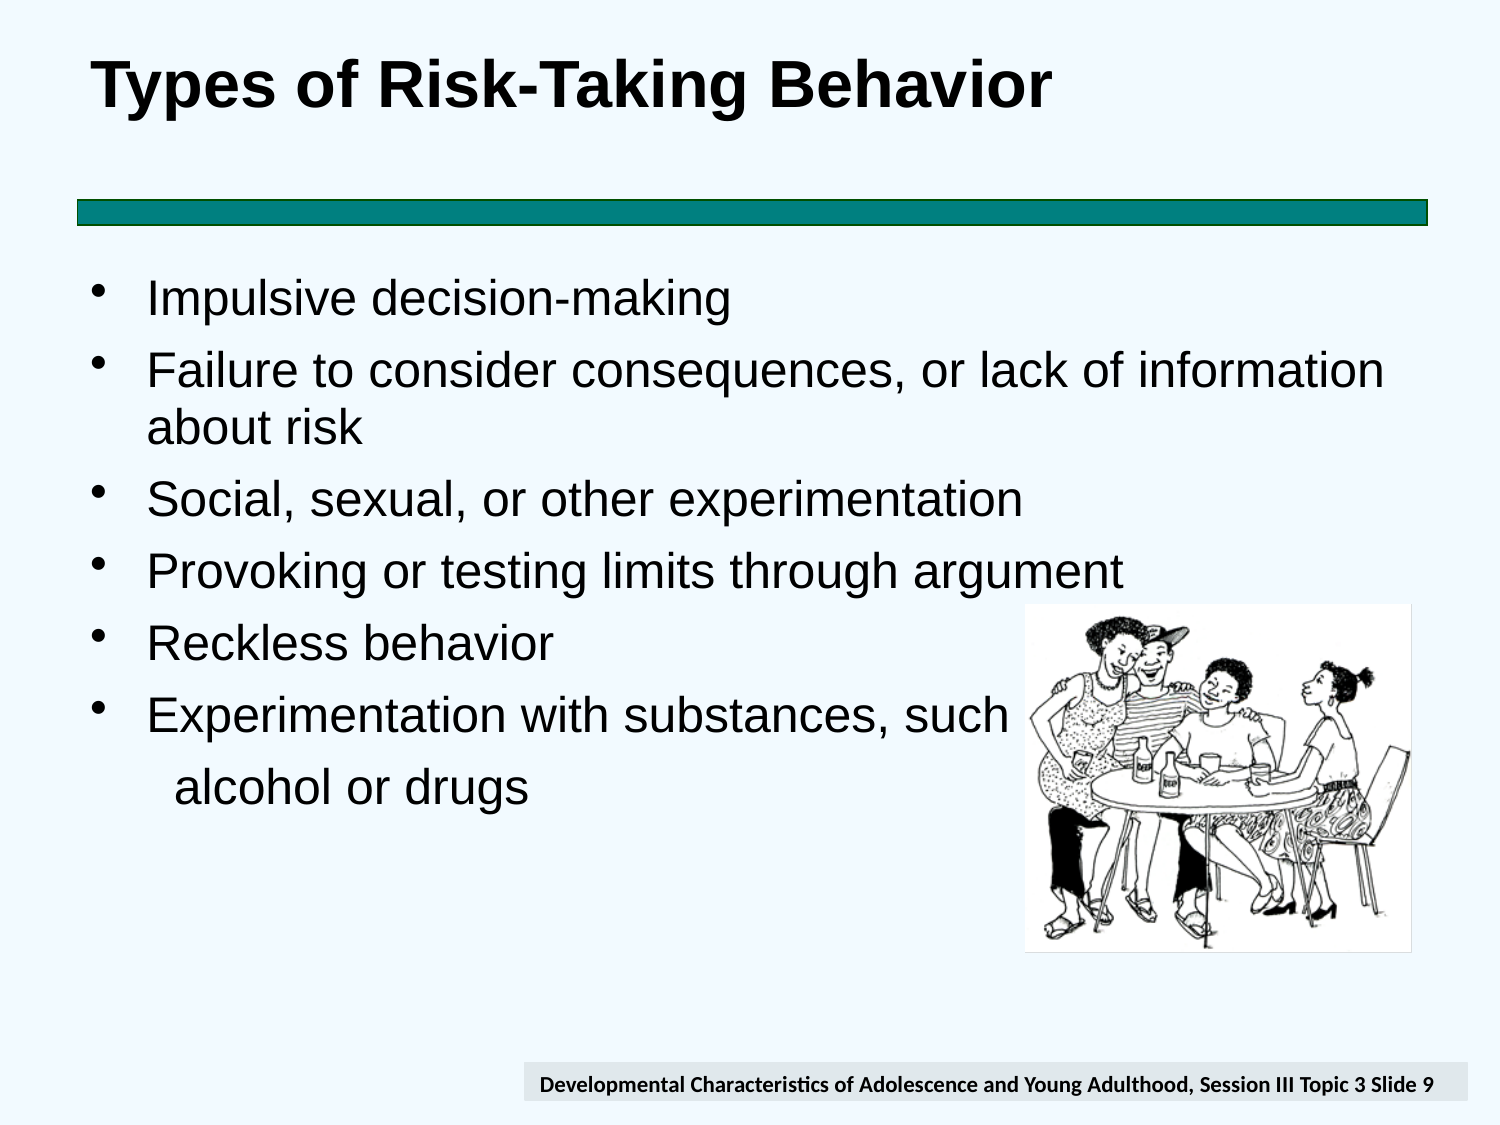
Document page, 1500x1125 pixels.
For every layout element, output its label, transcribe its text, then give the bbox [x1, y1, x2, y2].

picture [1024, 604, 1414, 955]
text_box Developmental Characteristics of Adolescence and Young Adulthood, Session III Topic 3 Slide 9 [524, 1062, 1467, 1100]
list Impulsive decision-making Failure to consider consequences, or lack of information about risk Social, sexual, or other experimentation Provoking or testing limits through argument Reckless behavior Experimentation with substances, such as alcohol or drugs [75, 262, 1425, 1005]
title Types of Risk-Taking Behavior [75, 41, 1425, 229]
